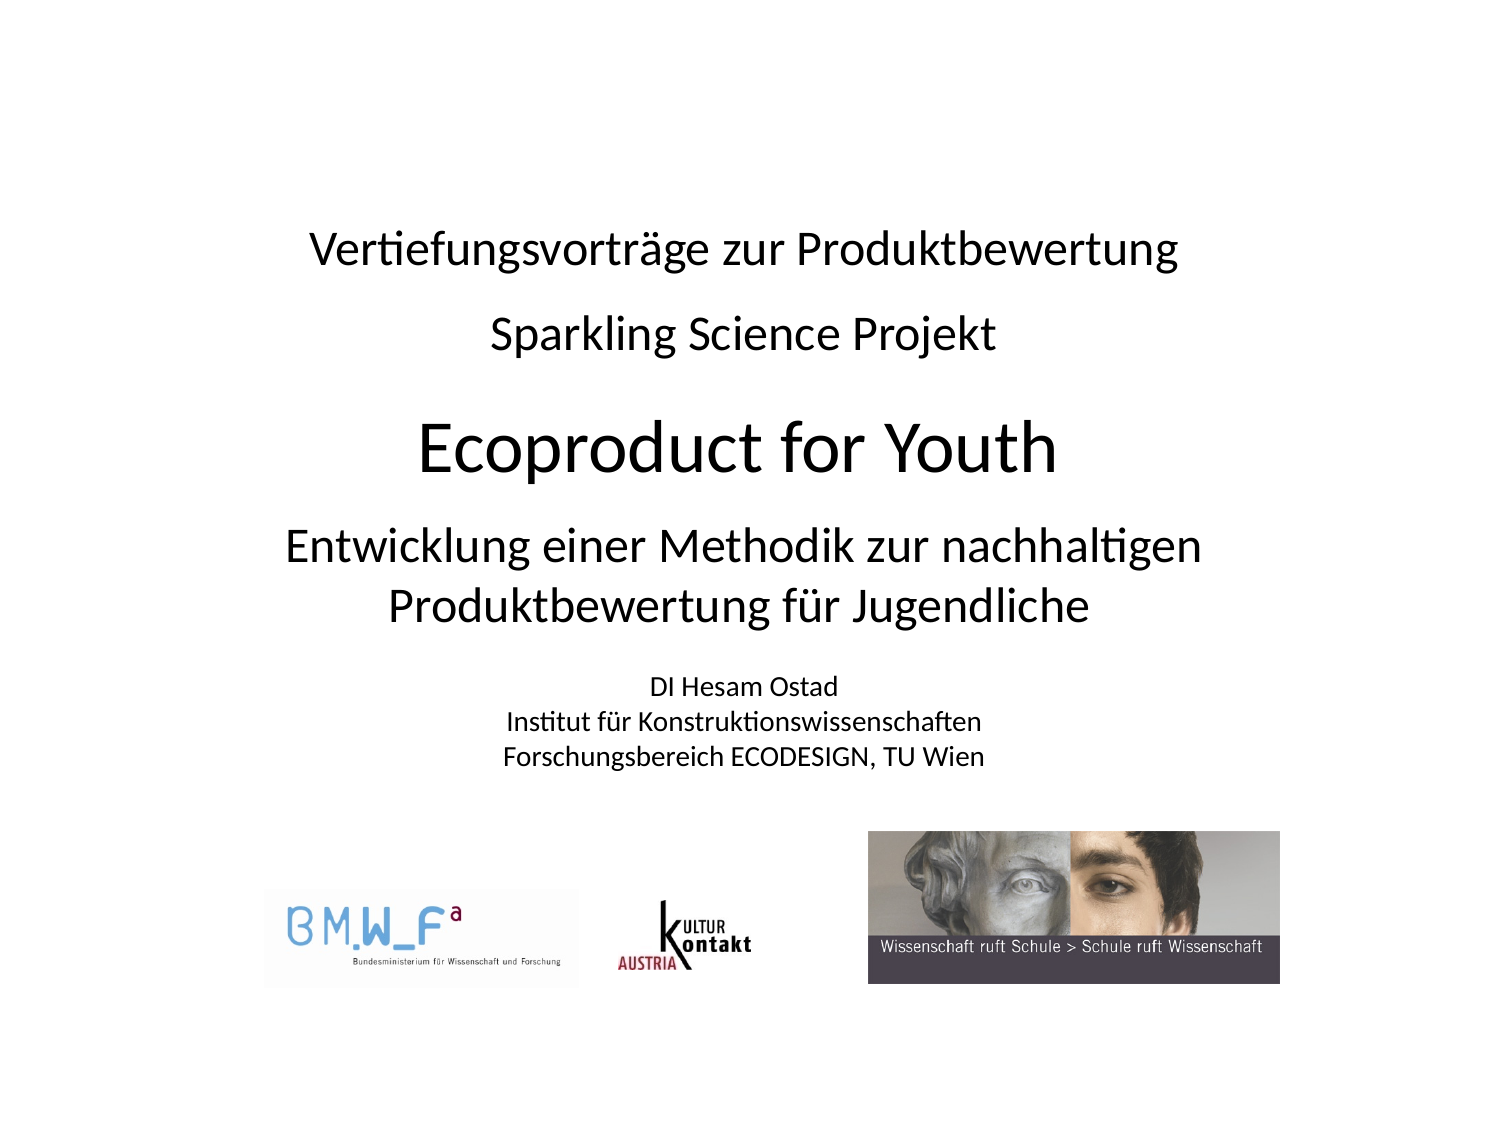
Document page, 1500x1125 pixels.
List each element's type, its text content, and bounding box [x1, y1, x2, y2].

picture [618, 900, 751, 970]
picture [867, 831, 1280, 984]
text_box Vertiefungsvorträge zur Produktbewertung Sparkling Science Projekt Ecoproduct for Youth Entwicklung einer Methodik zur nachhaltigen Produktbewertung für Jugendliche DI Hesam Ostad Institut für Konstruktionswissenschaften Forschungsbereich ECODESIGN, TU Wien [88, 207, 1400, 830]
picture [264, 888, 579, 988]
